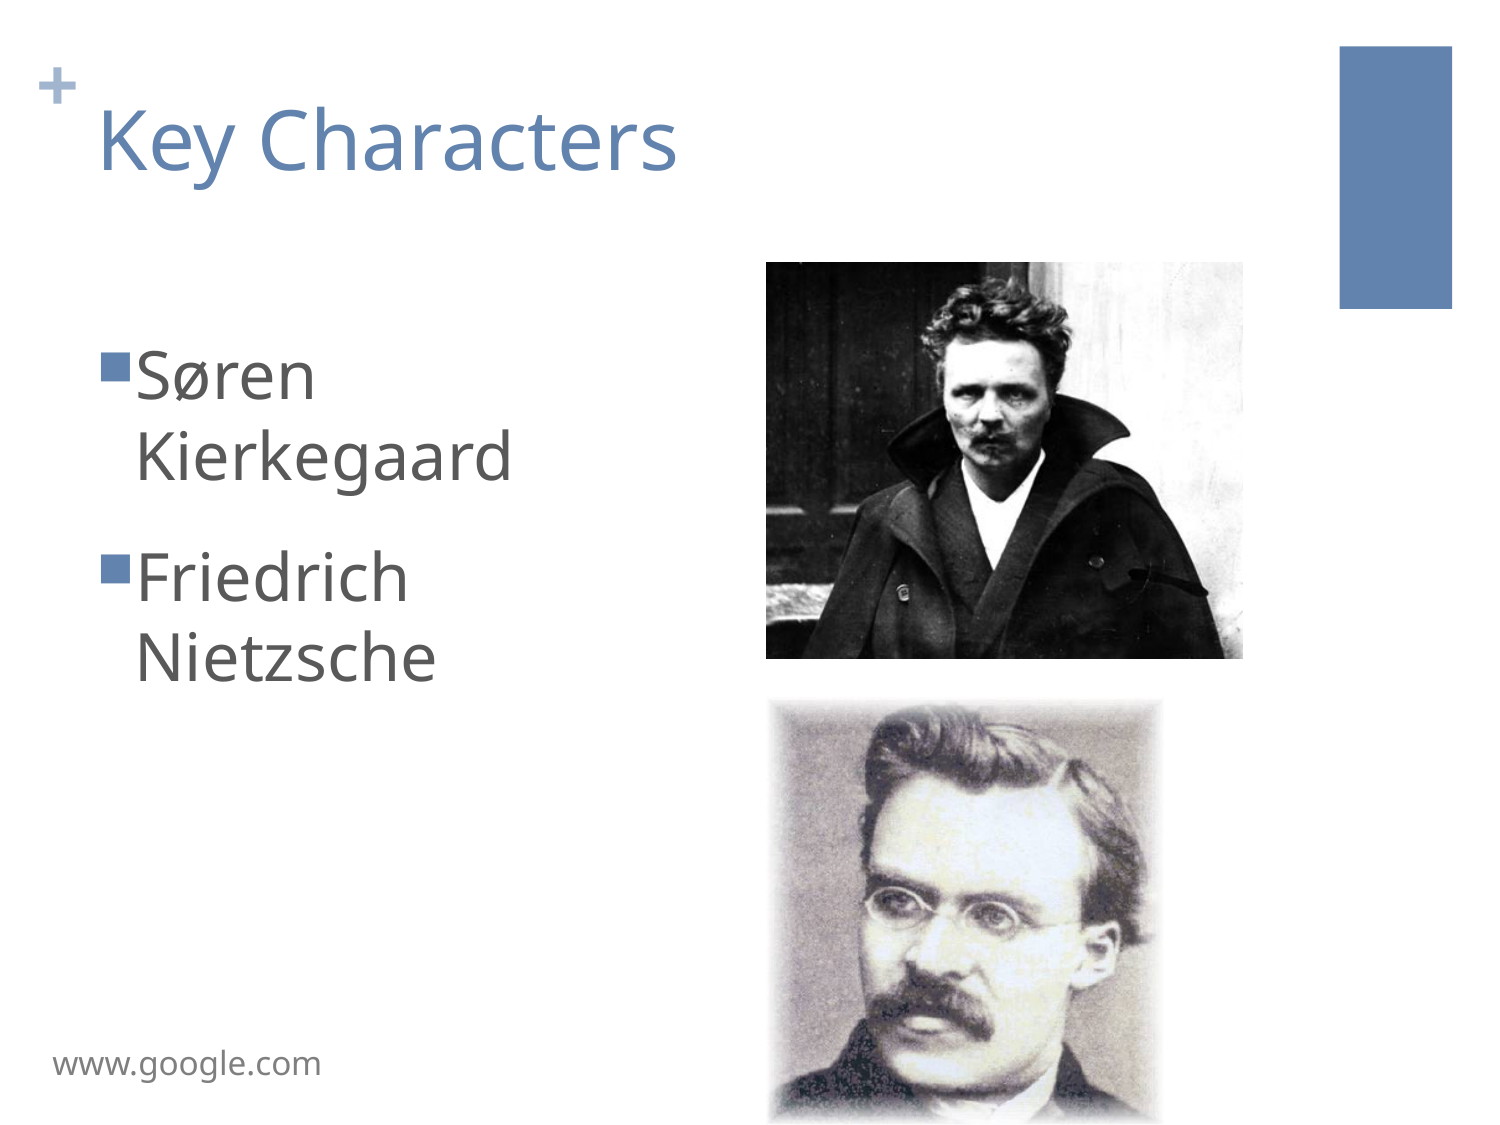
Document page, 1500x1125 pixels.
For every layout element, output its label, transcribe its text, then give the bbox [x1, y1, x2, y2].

title Key Characters [81, 79, 1322, 263]
picture [765, 261, 1243, 659]
text_box www.google.com [37, 1035, 720, 1090]
list Søren Kierkegaard Friedrich Nietzsche [81, 325, 682, 1005]
picture [765, 696, 1165, 1125]
